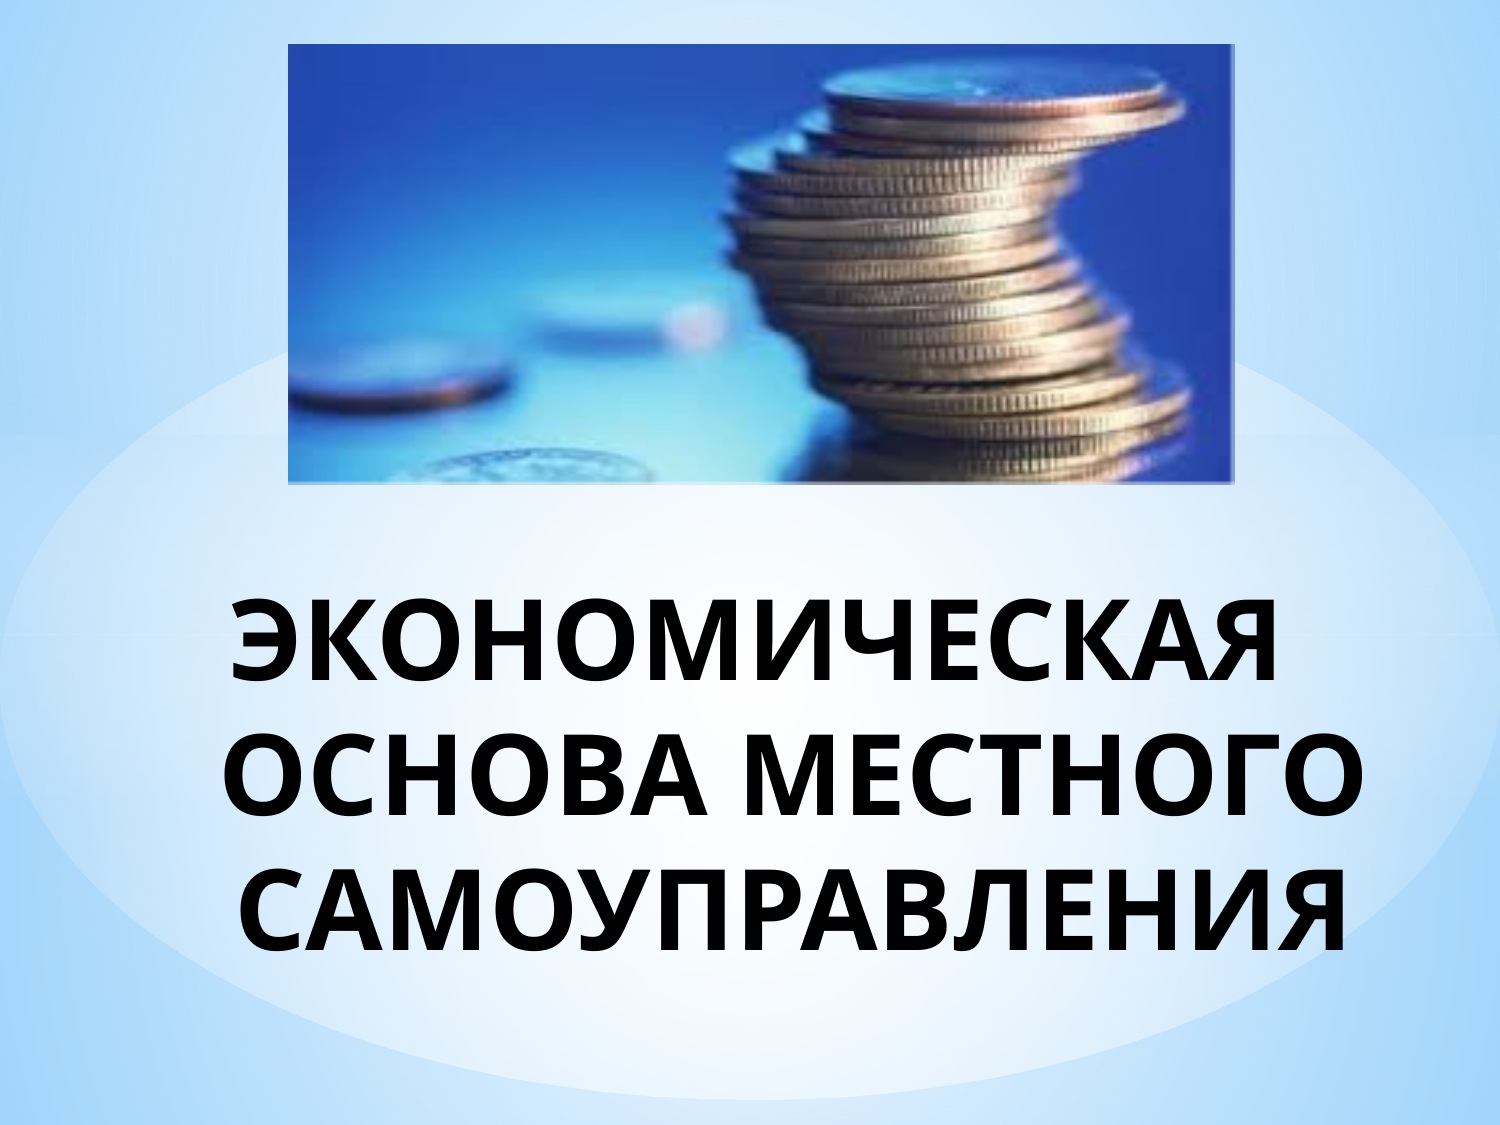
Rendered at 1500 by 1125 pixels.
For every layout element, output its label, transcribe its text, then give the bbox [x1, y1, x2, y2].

picture [288, 43, 1235, 485]
title ЭКОНОМИЧЕСКАЯ ОСНОВА МЕСТНОГО САМОУПРАВЛЕНИЯ [65, 560, 1418, 855]
